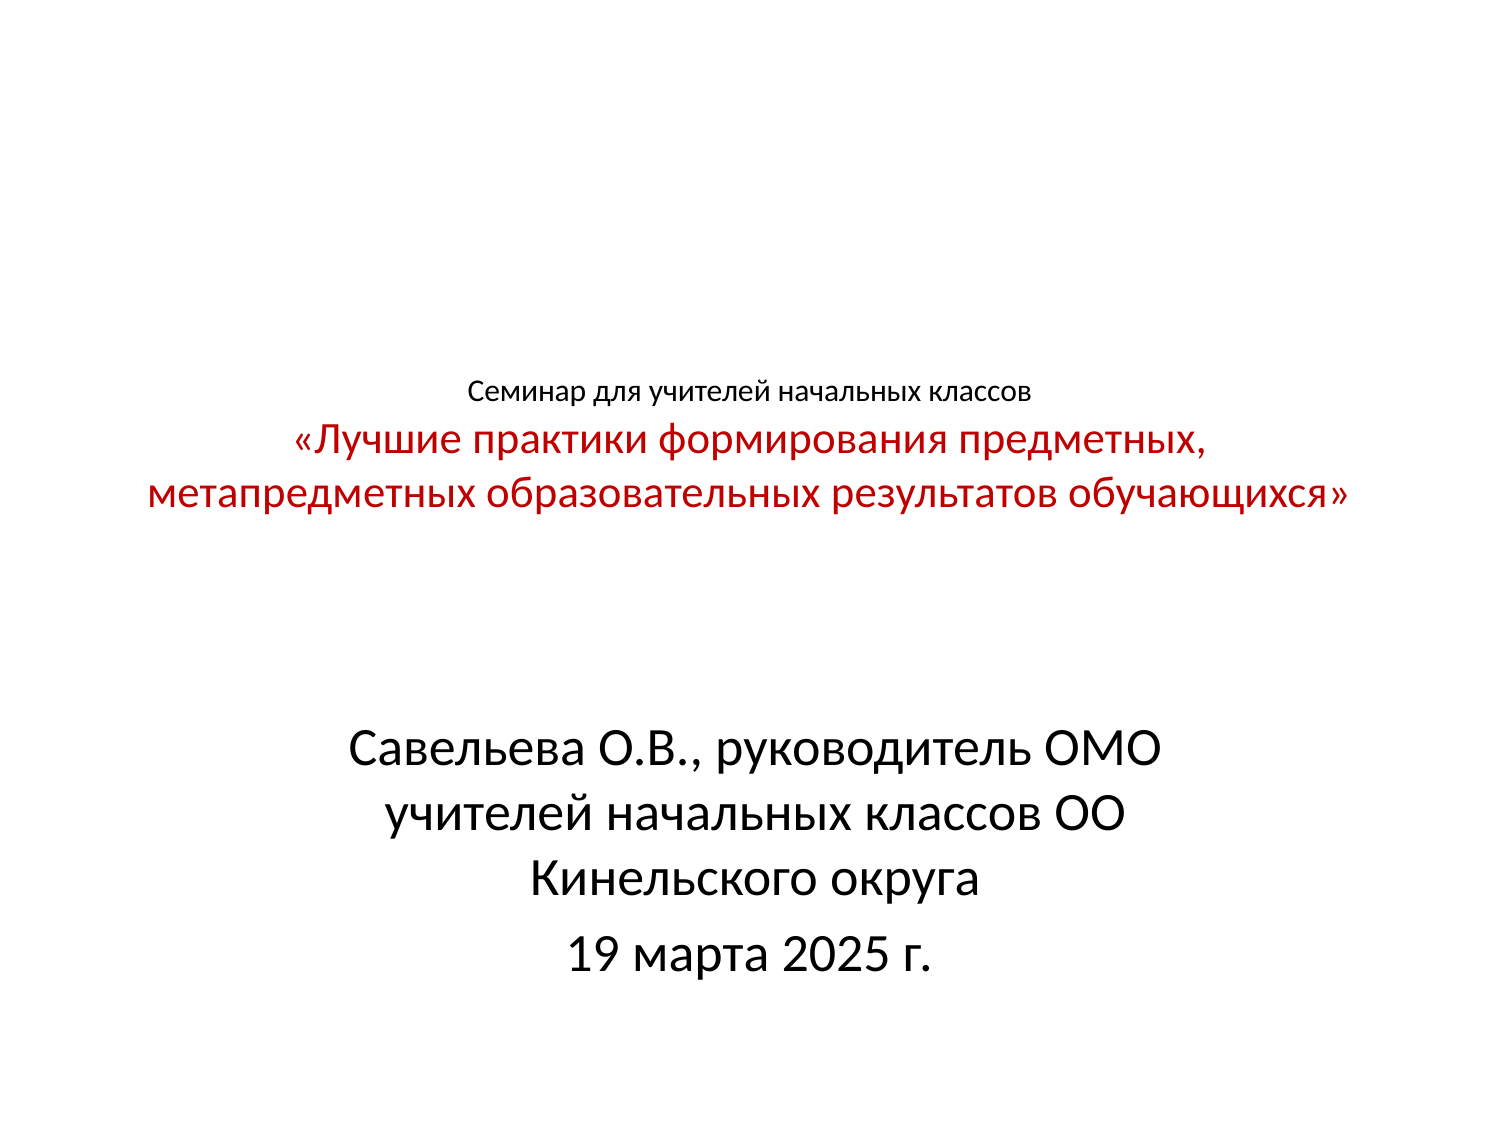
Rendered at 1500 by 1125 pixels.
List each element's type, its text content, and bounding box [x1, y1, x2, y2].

subtitle Савельева О.В., руководитель ОМО учителей начальных классов ОО Кинельского округа 19 марта 2025 г. [230, 704, 1281, 992]
title Семинар для учителей начальных классов «Лучшие практики формирования предметных, метапредметных образовательных результатов обучающихся» [112, 349, 1388, 591]
